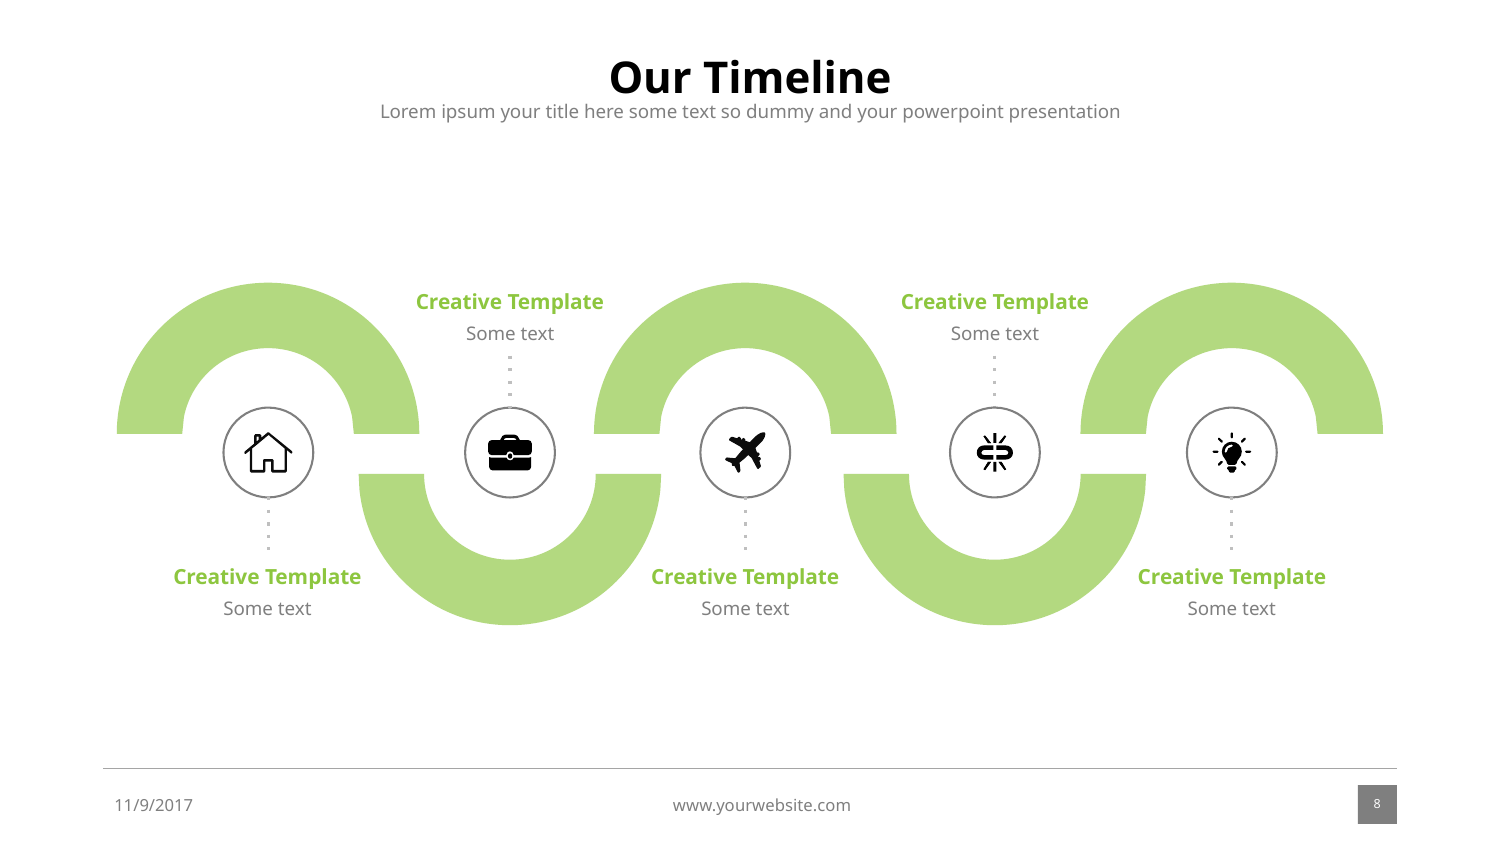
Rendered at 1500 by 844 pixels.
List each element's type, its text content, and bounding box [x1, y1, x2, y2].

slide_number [103, 794, 224, 815]
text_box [617, 557, 873, 626]
text_box [593, 282, 897, 434]
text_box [1105, 557, 1359, 626]
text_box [949, 407, 1041, 498]
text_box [464, 407, 556, 498]
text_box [1186, 407, 1277, 498]
footer www.yourwebsite.com [659, 794, 866, 814]
text_box [116, 282, 420, 434]
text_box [146, 557, 389, 626]
text_box [358, 473, 662, 626]
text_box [700, 407, 791, 498]
title Our Timeline [103, 50, 1397, 97]
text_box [381, 282, 639, 351]
text_box [1080, 282, 1384, 434]
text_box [864, 282, 1125, 351]
list Lorem ipsum your title here some text so dummy and your powerpoint presentation [103, 97, 1397, 132]
text_box [843, 473, 1147, 626]
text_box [223, 407, 314, 498]
slide_number ‹#› [1358, 785, 1397, 824]
